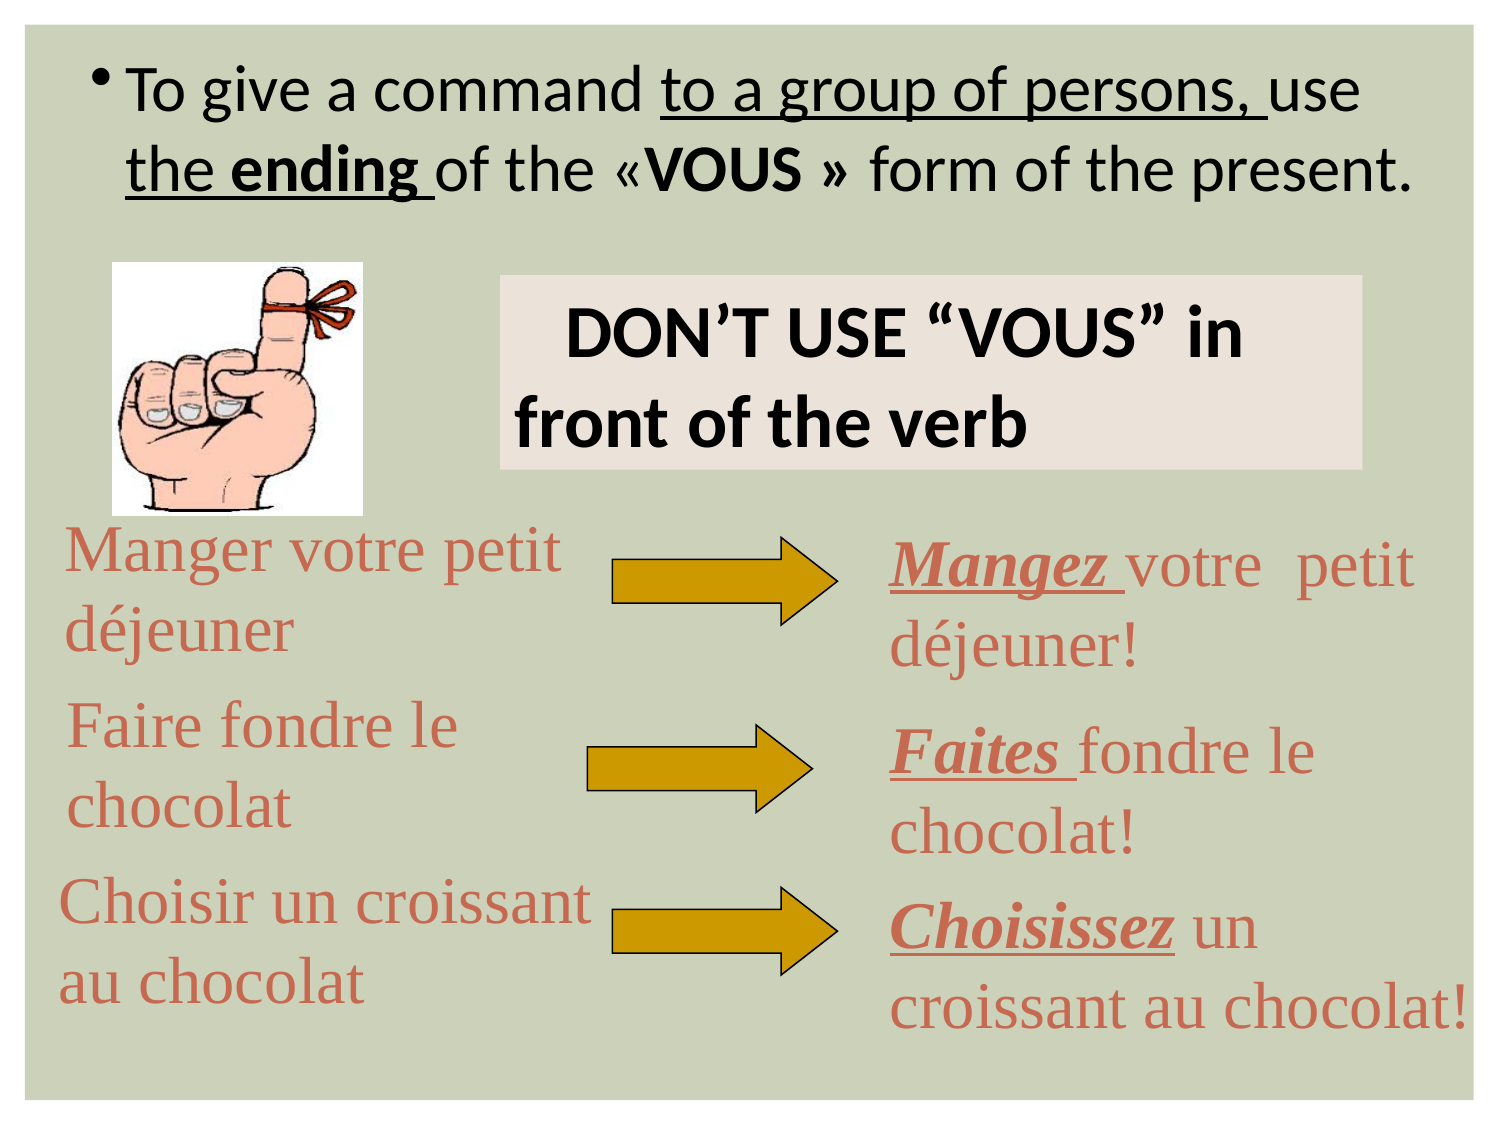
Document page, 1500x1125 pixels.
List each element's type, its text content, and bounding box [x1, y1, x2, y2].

text_box Choisissez un croissant au chocolat! [875, 874, 1500, 1050]
text_box Faire fondre le chocolat [51, 673, 514, 848]
text_box DON’T USE “VOUS” in front of the verb [500, 274, 1363, 470]
text_box Choisir un croissant au chocolat [43, 849, 638, 1025]
text_box [587, 724, 813, 813]
text_box Manger votre petit déjeuner [49, 497, 638, 673]
text_box Mangez votre petit déjeuner! [875, 512, 1450, 688]
text_box [612, 537, 838, 625]
text_box [638, 887, 838, 975]
text_box To give a command to a group of persons, use the ending of the «VOUS » form of the present. [75, 37, 1450, 213]
picture [112, 262, 363, 516]
text_box Faites fondre le chocolat! [875, 699, 1450, 874]
